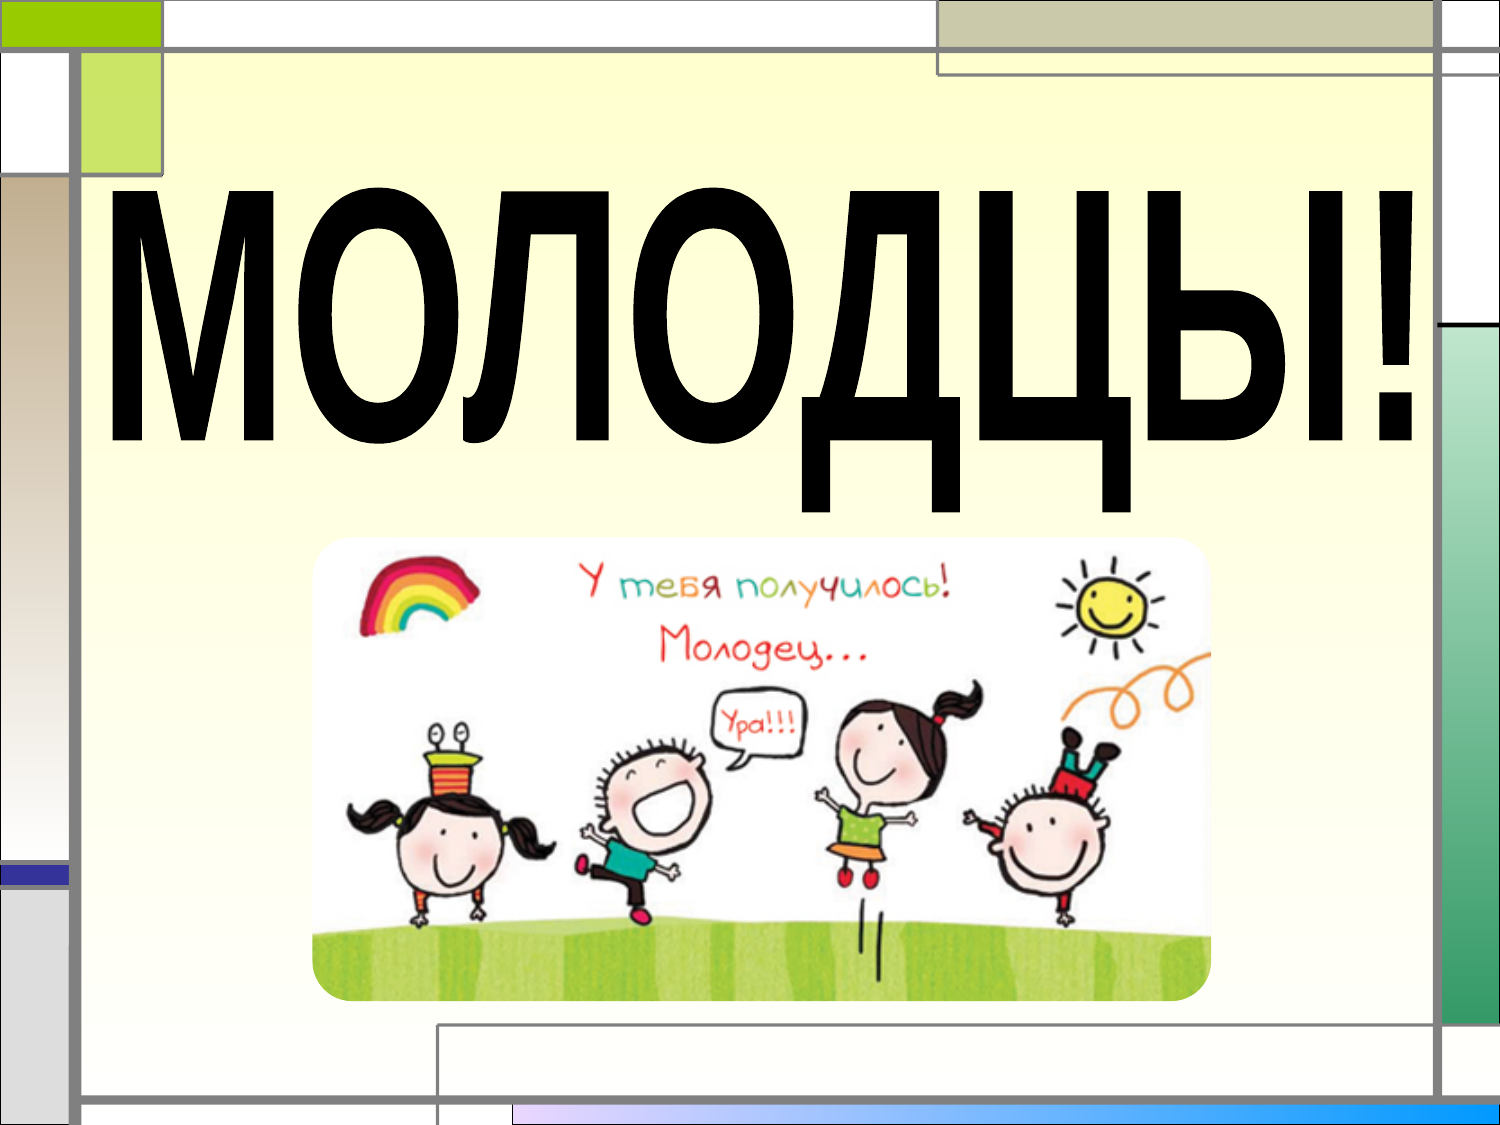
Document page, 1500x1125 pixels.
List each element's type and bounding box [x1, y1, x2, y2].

picture [312, 537, 1212, 1002]
